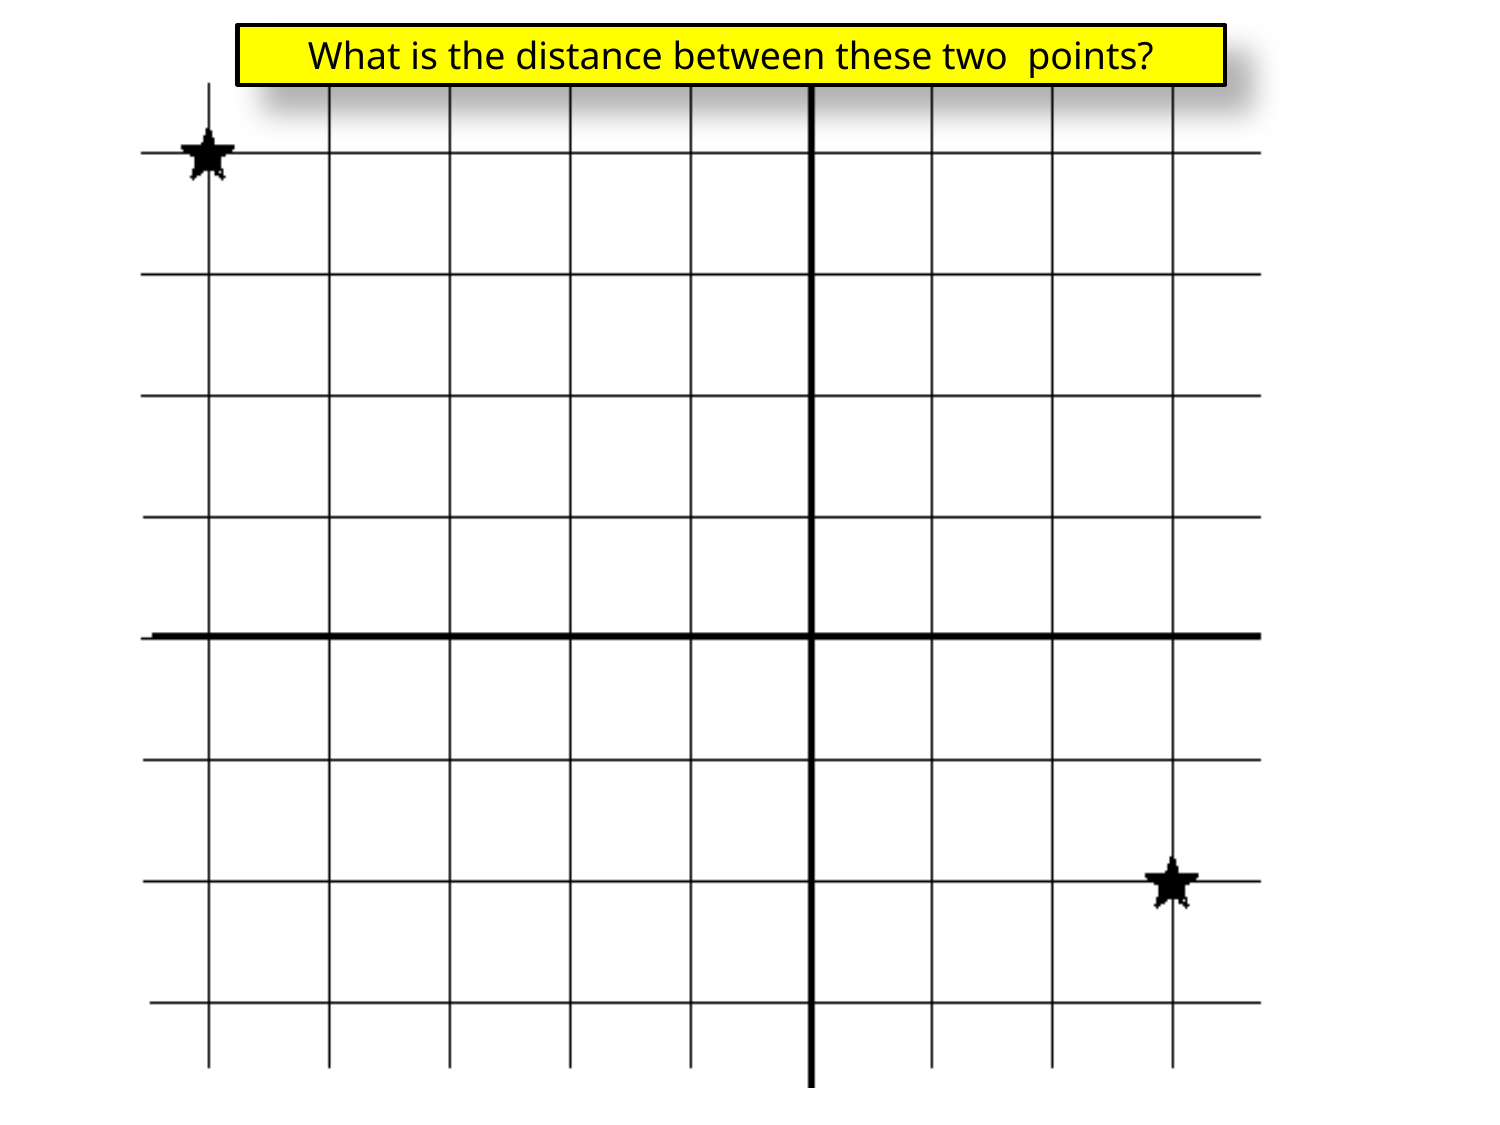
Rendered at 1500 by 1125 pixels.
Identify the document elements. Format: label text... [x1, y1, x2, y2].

picture [137, 74, 1276, 1088]
text_box What is the distance between these two points? [237, 24, 1225, 73]
